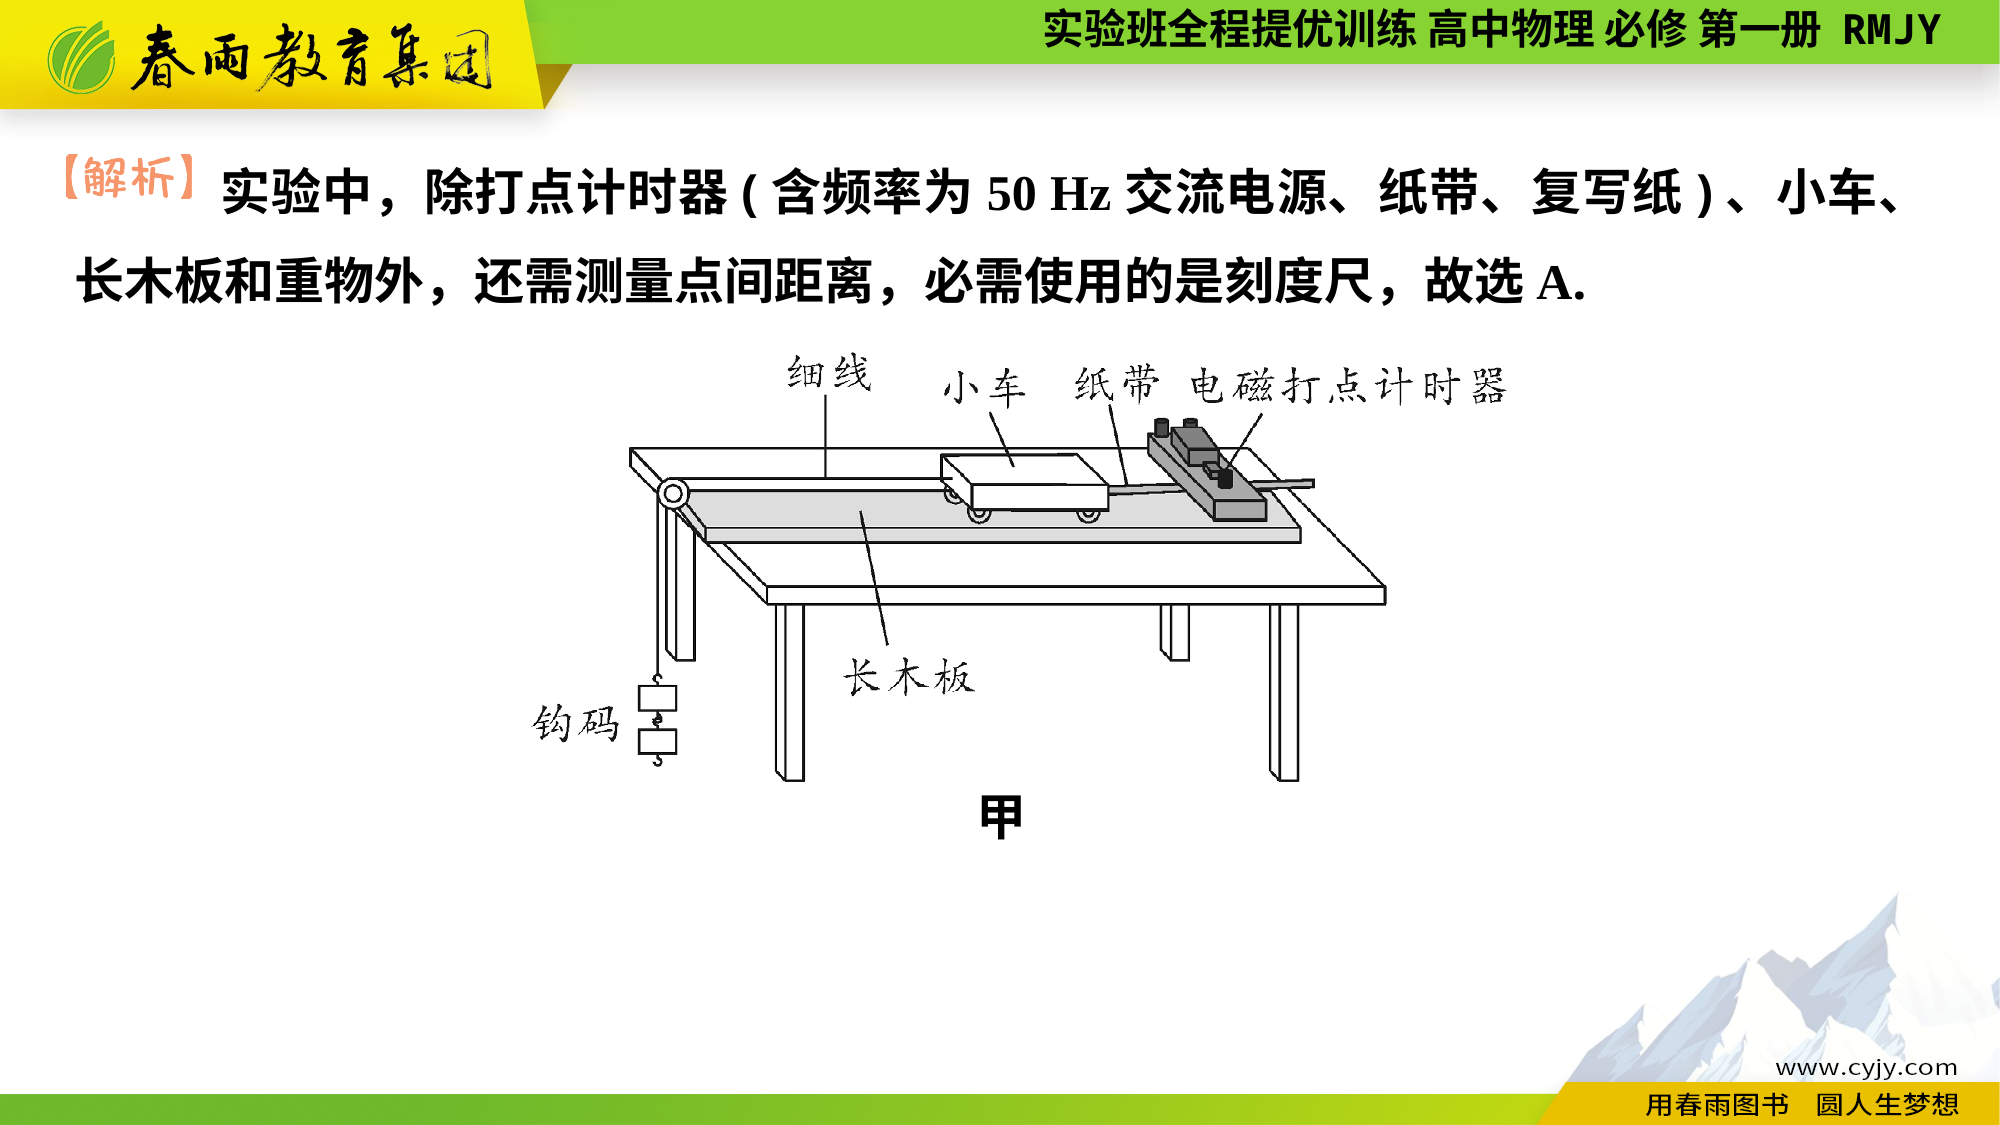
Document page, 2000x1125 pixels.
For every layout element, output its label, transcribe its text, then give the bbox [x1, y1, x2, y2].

picture [0, 0, 2000, 1125]
list 实验中，除打点计时器(含频率为50 Hz交流电源、纸带、复写纸)、小车、长木板和重物外，还需测量点间距离，必需使用的是刻度尺，故选A. [59, 122, 1944, 320]
text_box 甲 [961, 794, 1042, 853]
